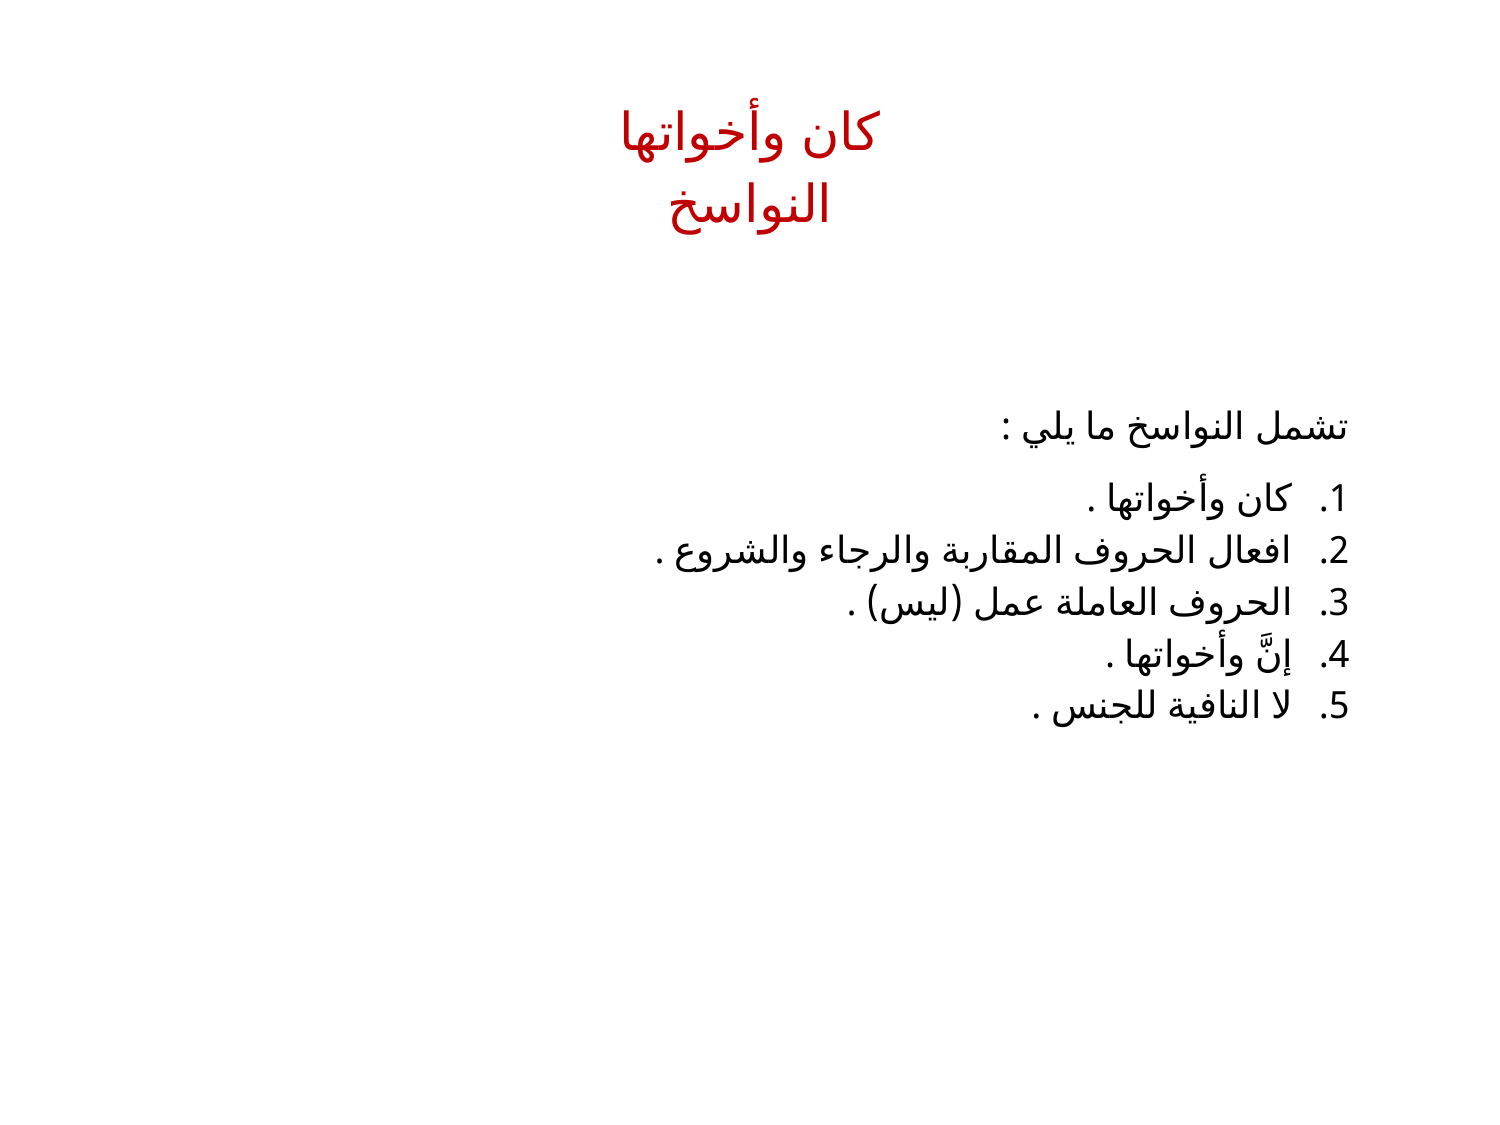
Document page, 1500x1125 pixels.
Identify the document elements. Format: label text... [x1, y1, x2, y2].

title كان وأخواتها النواسخ [75, 79, 1425, 268]
text_box تشمل النواسخ ما يلي : كان وأخواتها . افعال الحروف المقاربة والرجاء والشروع . الحروف العاملة عمل (ليس) . إنَّ وأخواتها . لا النافية للجنس . [218, 387, 1365, 734]
